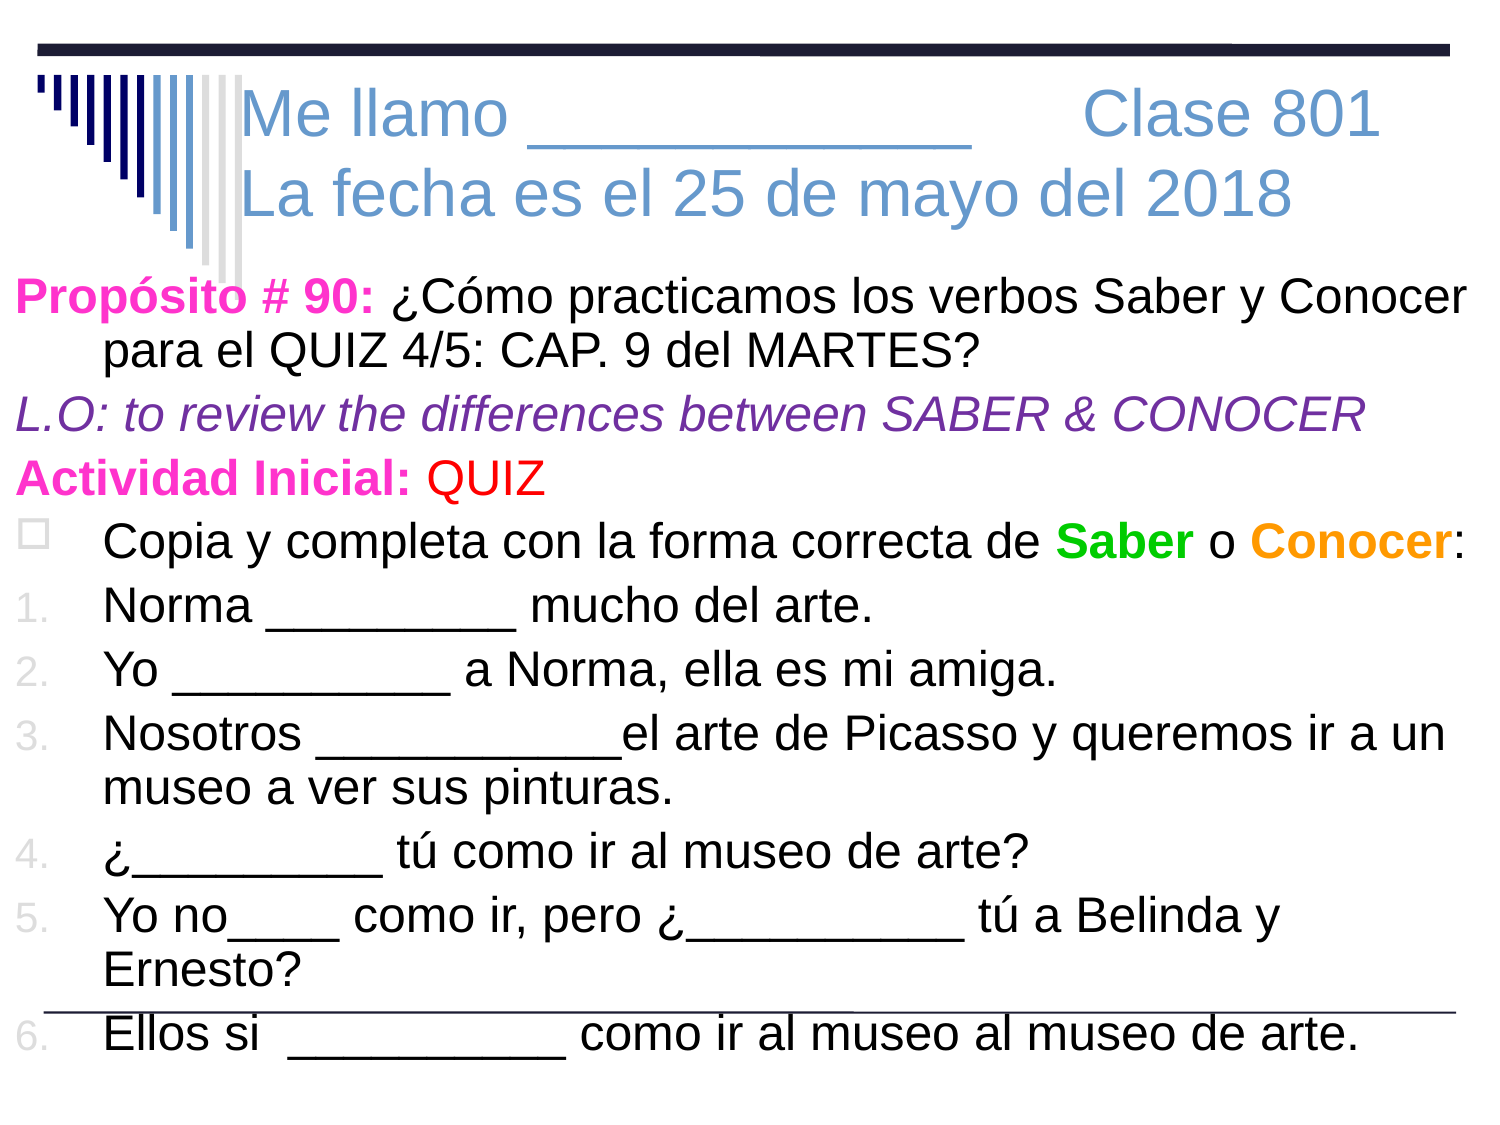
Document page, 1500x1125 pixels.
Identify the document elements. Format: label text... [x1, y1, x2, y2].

text_box Me llamo ____________ Clase 801 La fecha es el 25 de mayo del 2018 [224, 62, 1500, 262]
text_box Propósito # 90: ¿Cómo practicamos los verbos Saber y Conocer para el QUIZ 4/5: CAP. 9 del MARTES? L.O: to review the differences between SABER & CONOCER Actividad Inicial: QUIZ Copia y completa con la forma correcta de Saber o Conocer: Norma _________ mucho del arte. Yo __________ a Norma, ella es mi amiga. Nosotros ___________el arte de Picasso y queremos ir a un museo a ver sus pinturas. ¿_________ tú como ir al museo de arte? Yo no____ como ir, pero ¿__________ tú a Belinda y Ernesto? Ellos si __________ como ir al museo al museo de arte. [0, 262, 1500, 1063]
